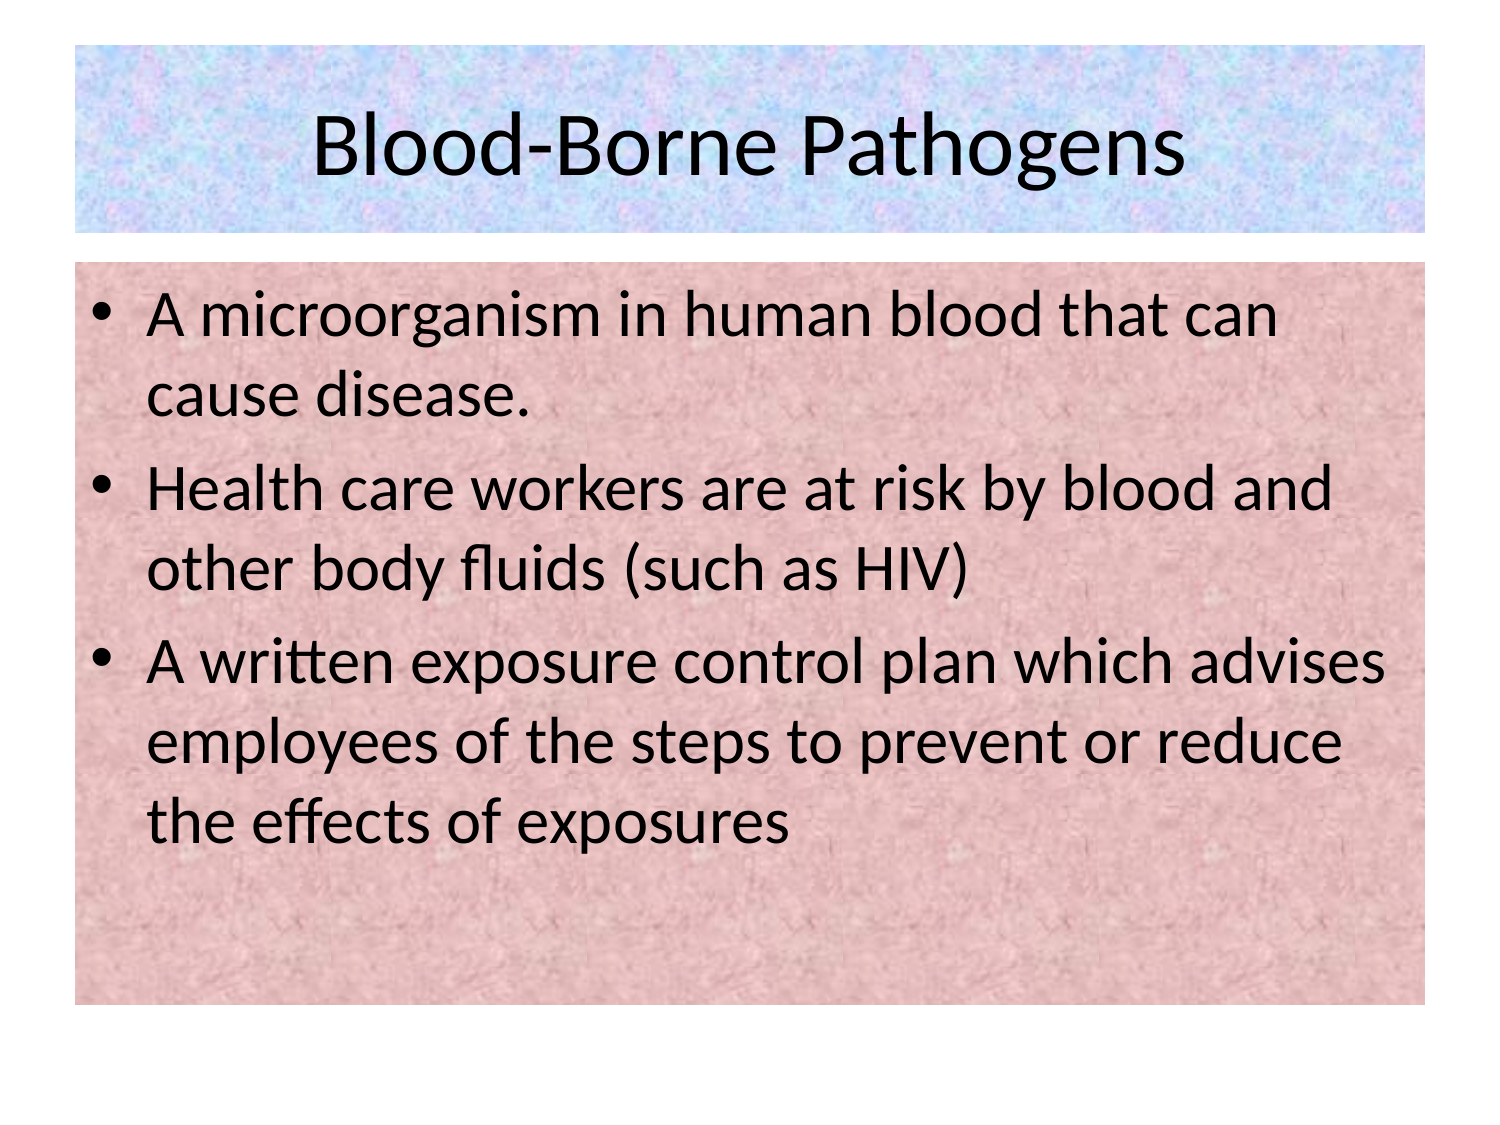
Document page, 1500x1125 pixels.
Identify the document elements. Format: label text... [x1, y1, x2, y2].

list A microorganism in human blood that can cause disease. Health care workers are at risk by blood and other body fluids (such as HIV) A written exposure control plan which advises employees of the steps to prevent or reduce the effects of exposures [75, 262, 1425, 1005]
title Blood-Borne Pathogens [75, 45, 1425, 233]
